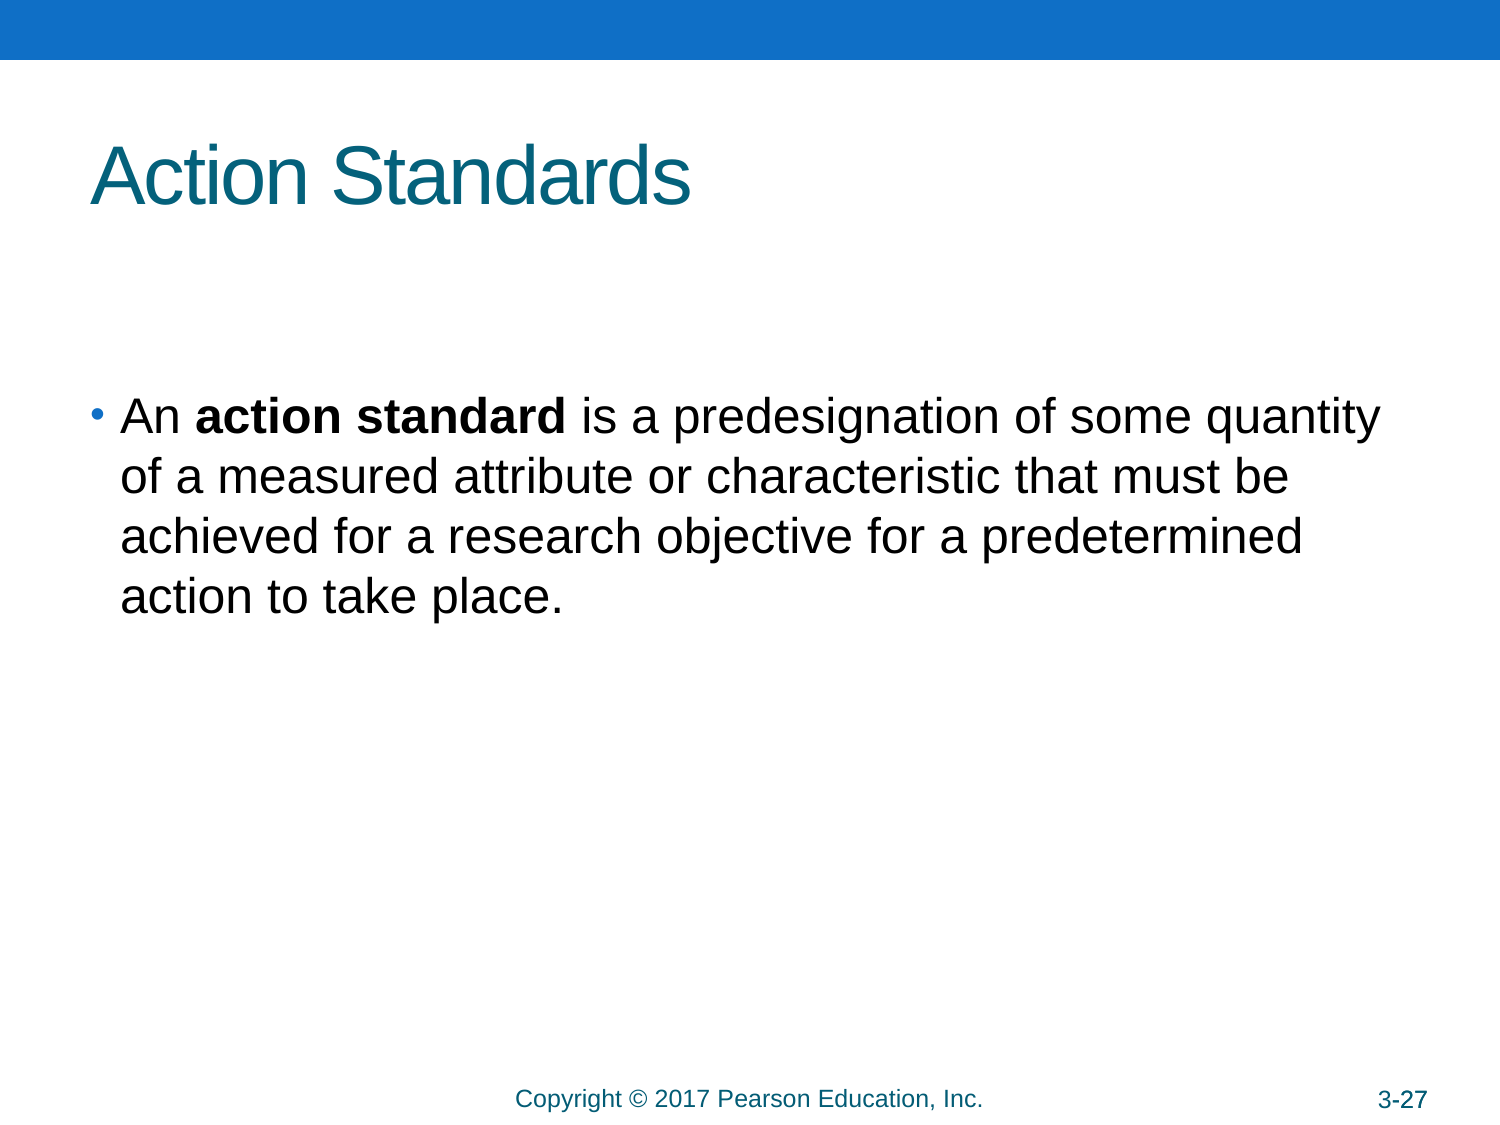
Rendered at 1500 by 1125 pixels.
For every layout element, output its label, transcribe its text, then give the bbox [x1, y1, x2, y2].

title Action Standards [75, 90, 1425, 253]
list An action standard is a predesignation of some quantity of a measured attribute or characteristic that must be achieved for a research objective for a predetermined action to take place. [75, 376, 1425, 1125]
